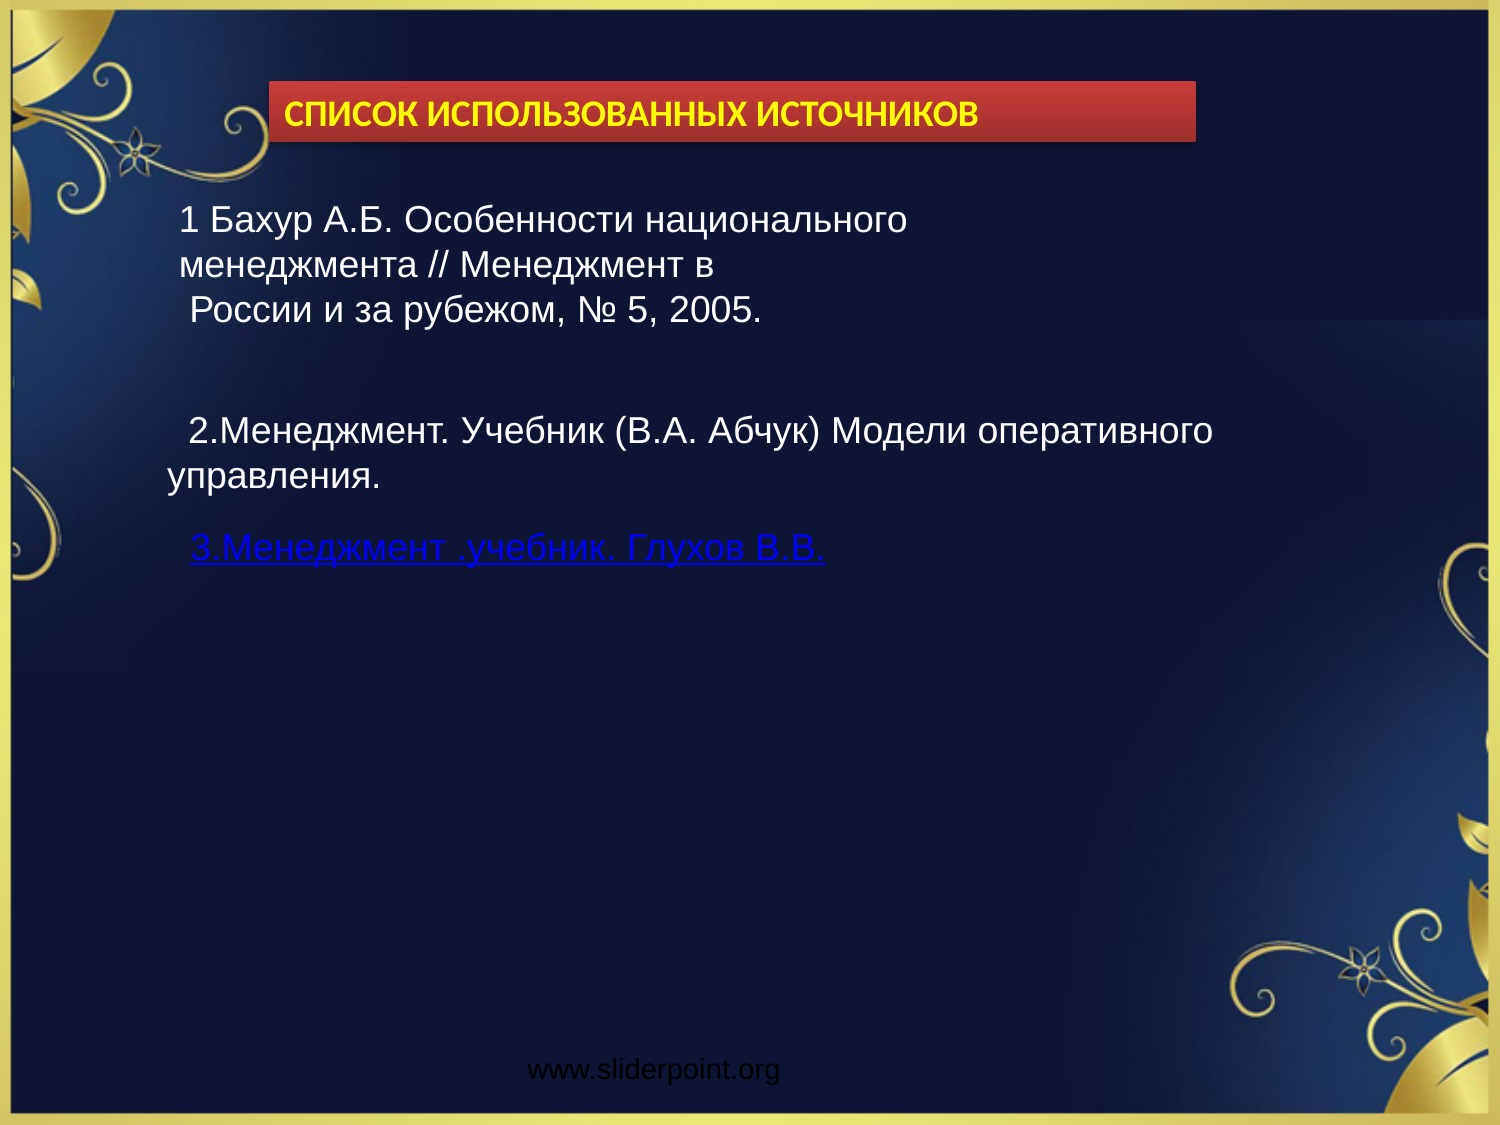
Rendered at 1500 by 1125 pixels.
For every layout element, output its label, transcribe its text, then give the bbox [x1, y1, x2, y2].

text_box 3.Менеджмент .учебник. Глухов В.В. [175, 515, 844, 576]
text_box 1 Бахур А.Б. Особенности национального менеджмента // Менеджмент в России и за рубежом, № 5, 2005. [163, 187, 1137, 338]
text_box СПИСОК ИСПОЛЬЗОВАННЫХ ИСТОЧНИКОВ [269, 81, 1196, 142]
picture [0, 0, 1500, 1125]
footer www.sliderpoint.org [512, 1042, 988, 1103]
text_box 2.Менеджмент. Учебник (В.А. Абчук) Модели оперативного управления. [152, 398, 1395, 504]
